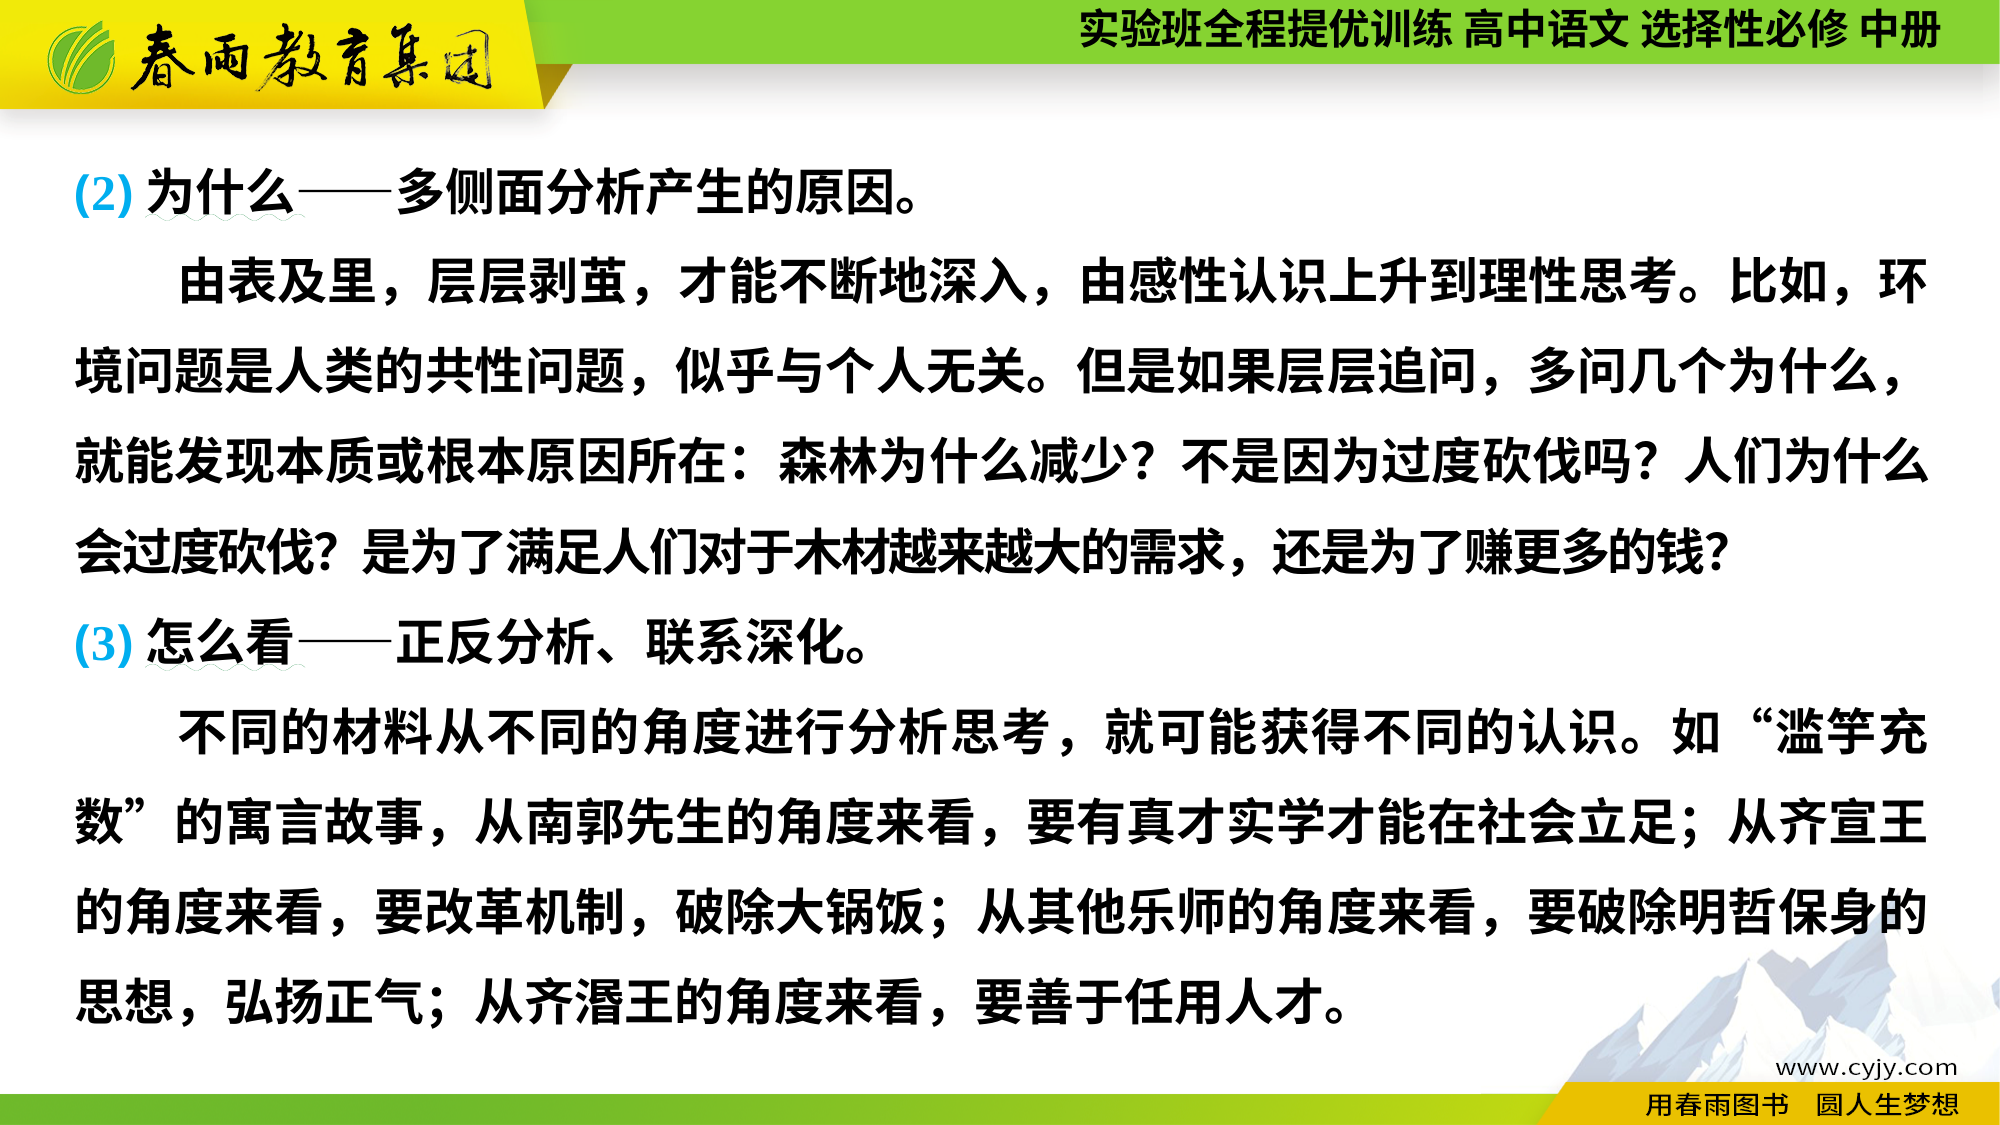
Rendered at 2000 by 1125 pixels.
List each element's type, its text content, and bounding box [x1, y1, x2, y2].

list (2)为什么——多侧面分析产生的原因。 由表及里，层层剥茧，才能不断地深入，由感性认识上升到理性思考。比如，环境问题是人类的共性问题，似乎与个人无关。但是如果层层追问，多问几个为什么，就能发现本质或根本原因所在：森林为什么减少？不是因为过度砍伐吗？人们为什么会过度砍伐？是为了满足人们对于木材越来越大的需求，还是为了赚更多的钱？ (3)怎么看——正反分析、联系深化。 不同的材料从不同的角度进行分析思考，就可能获得不同的认识。如“滥竽充数”的寓言故事，从南郭先生的角度来看，要有真才实学才能在社会立足；从齐宣王的角度来看，要改革机制，破除大锅饭；从其他乐师的角度来看，要破除明哲保身的思想，弘扬正气；从齐湣王的角度来看，要善于任用人才。 [59, 122, 1944, 1035]
picture [0, 0, 2000, 1125]
